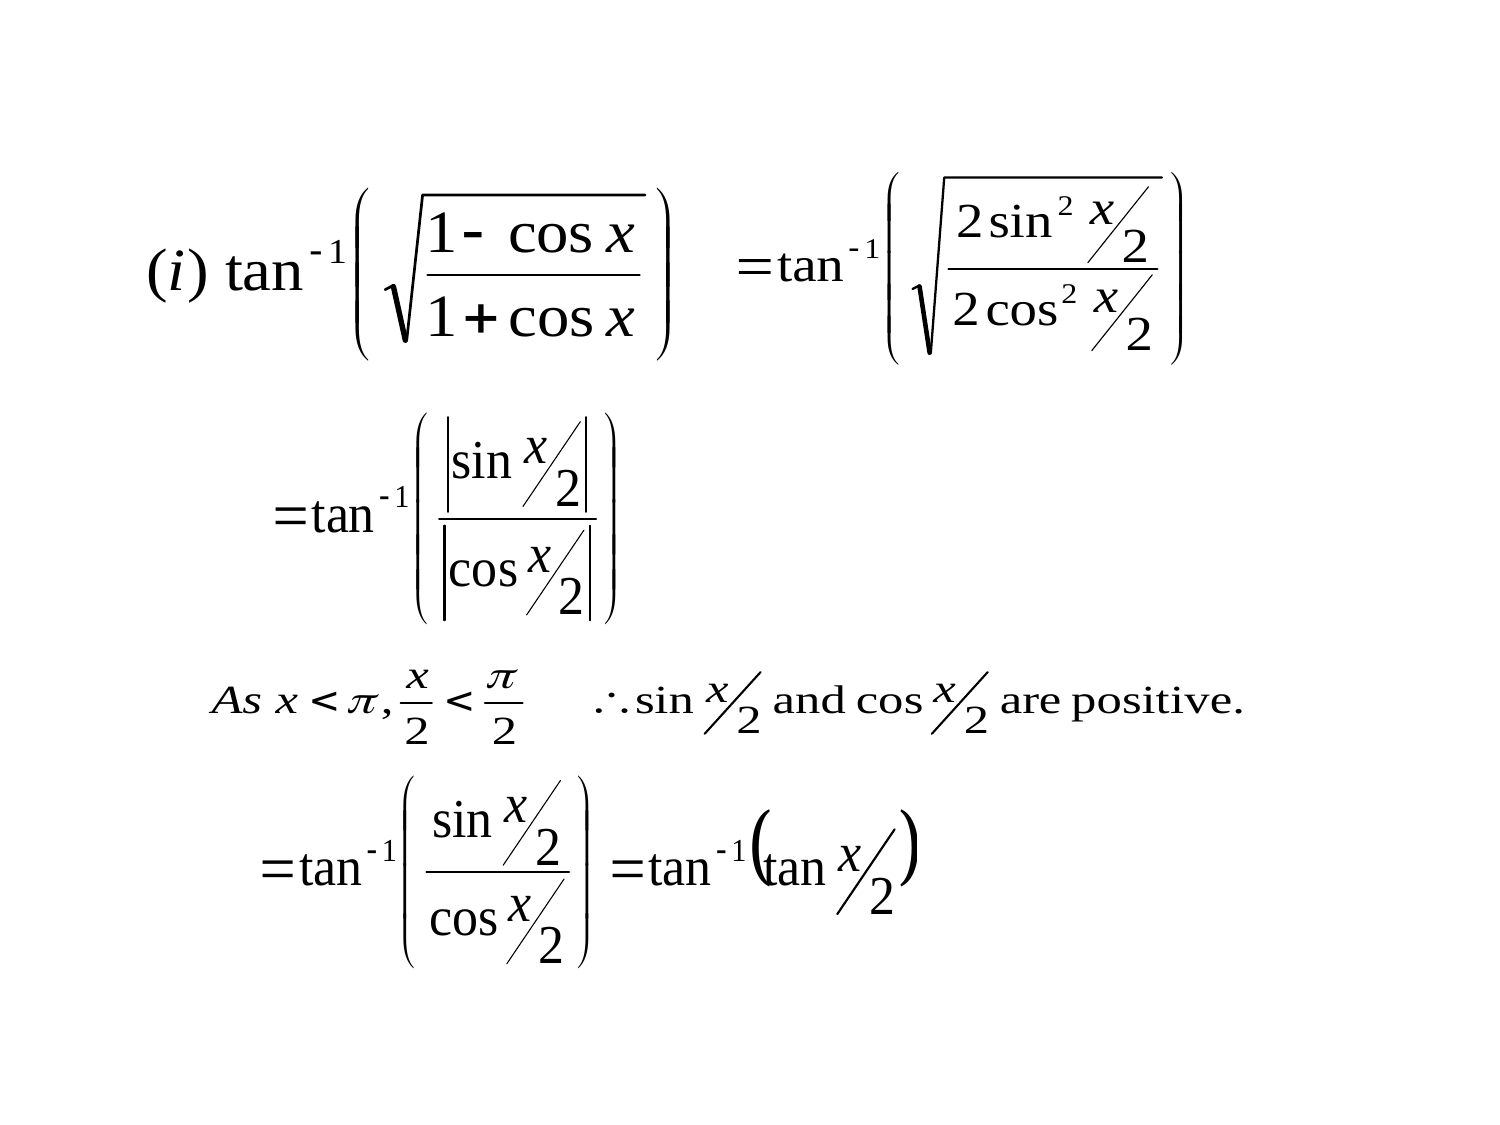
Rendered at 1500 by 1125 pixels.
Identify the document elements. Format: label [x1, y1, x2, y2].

text_box [199, 649, 1251, 754]
text_box [249, 762, 917, 982]
text_box [262, 399, 631, 638]
text_box [724, 162, 1201, 376]
text_box [137, 174, 688, 376]
